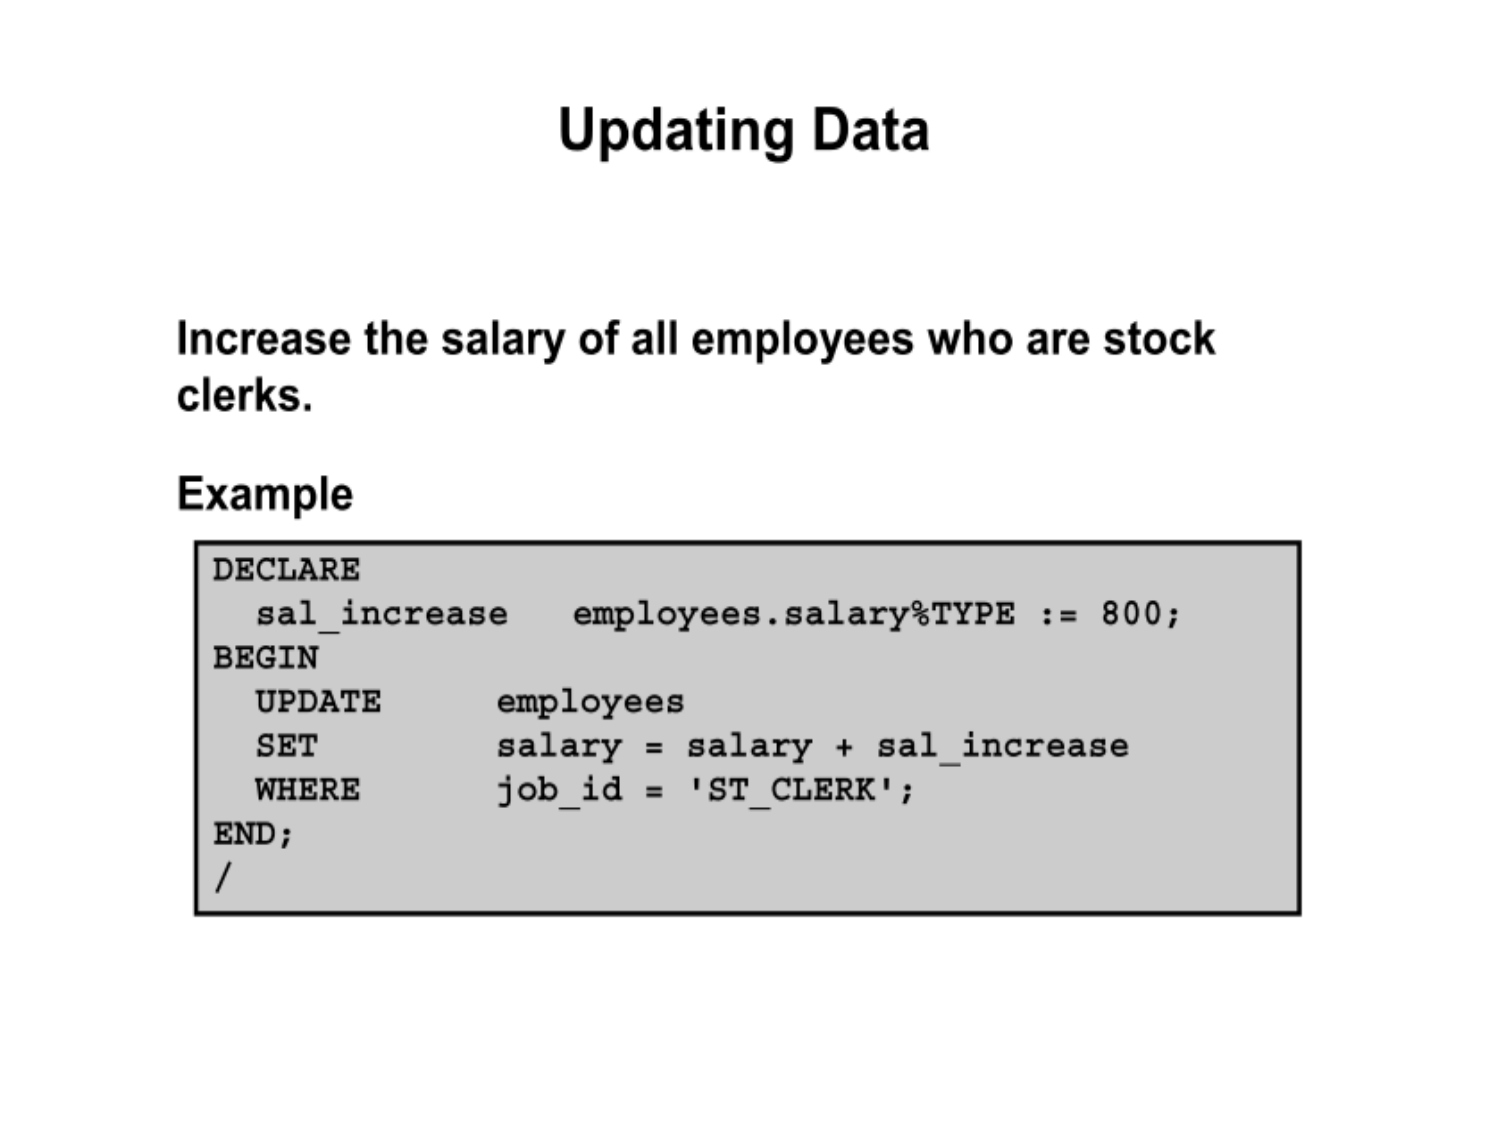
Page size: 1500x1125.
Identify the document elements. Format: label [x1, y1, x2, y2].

picture [49, 37, 1438, 1051]
